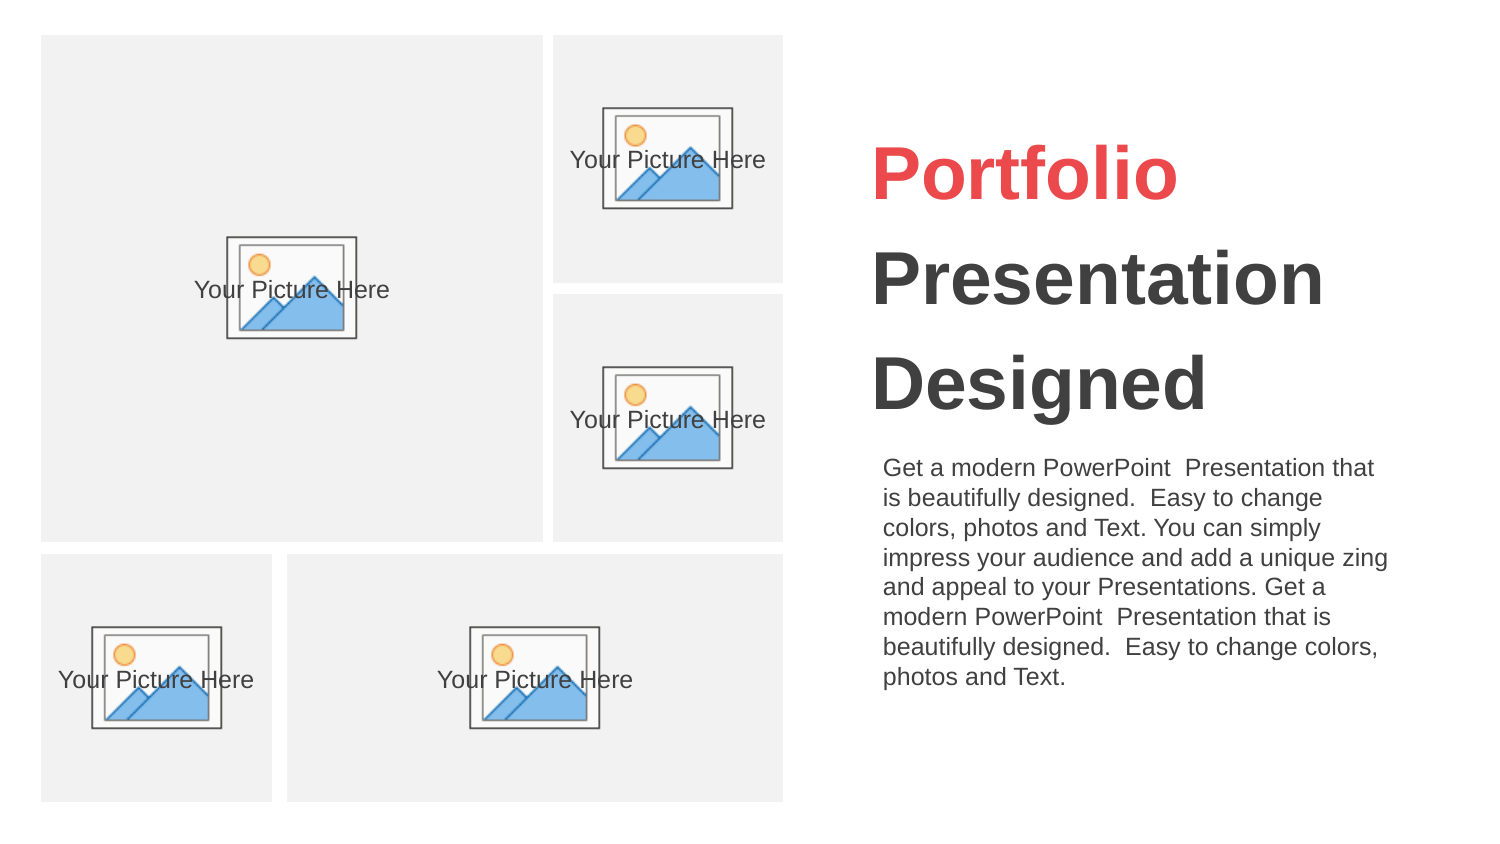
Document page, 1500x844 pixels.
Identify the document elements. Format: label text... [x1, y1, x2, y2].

picture [286, 553, 784, 803]
picture [40, 553, 272, 803]
picture [40, 34, 544, 543]
picture [552, 34, 784, 283]
text_box Portfolio Presentation Designed [856, 114, 1424, 434]
text_box Get a modern PowerPoint Presentation that is beautifully designed. Easy to change colors, photos and Text. You can simply impress your audience and add a unique zing and appeal to your Presentations. Get a modern PowerPoint Presentation that is beautifully designed. Easy to change colors, photos and Text. [868, 443, 1412, 698]
picture [552, 294, 784, 543]
